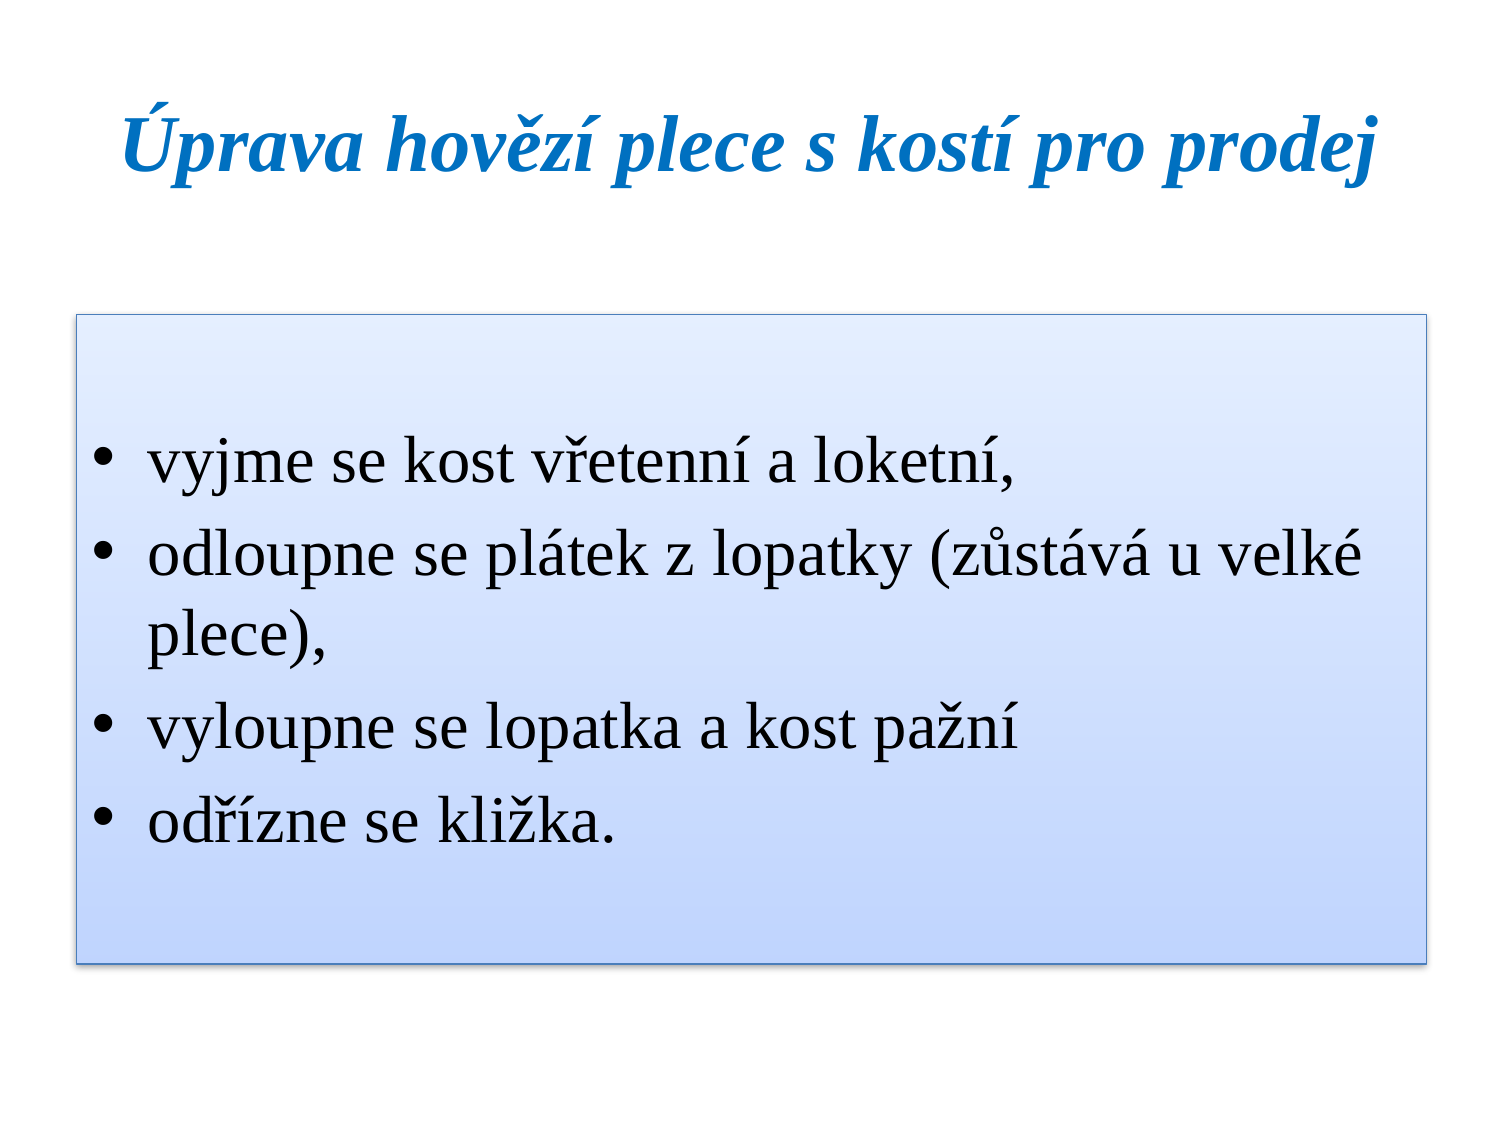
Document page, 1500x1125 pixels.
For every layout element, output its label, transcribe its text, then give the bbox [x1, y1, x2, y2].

list vyjme se kost vřetenní a loketní, odloupne se plátek z lopatky (zůstává u velké plece), vyloupne se lopatka a kost pažní odřízne se kližka. [76, 314, 1427, 965]
title Úprava hovězí plece s kostí pro prodej [75, 45, 1425, 233]
